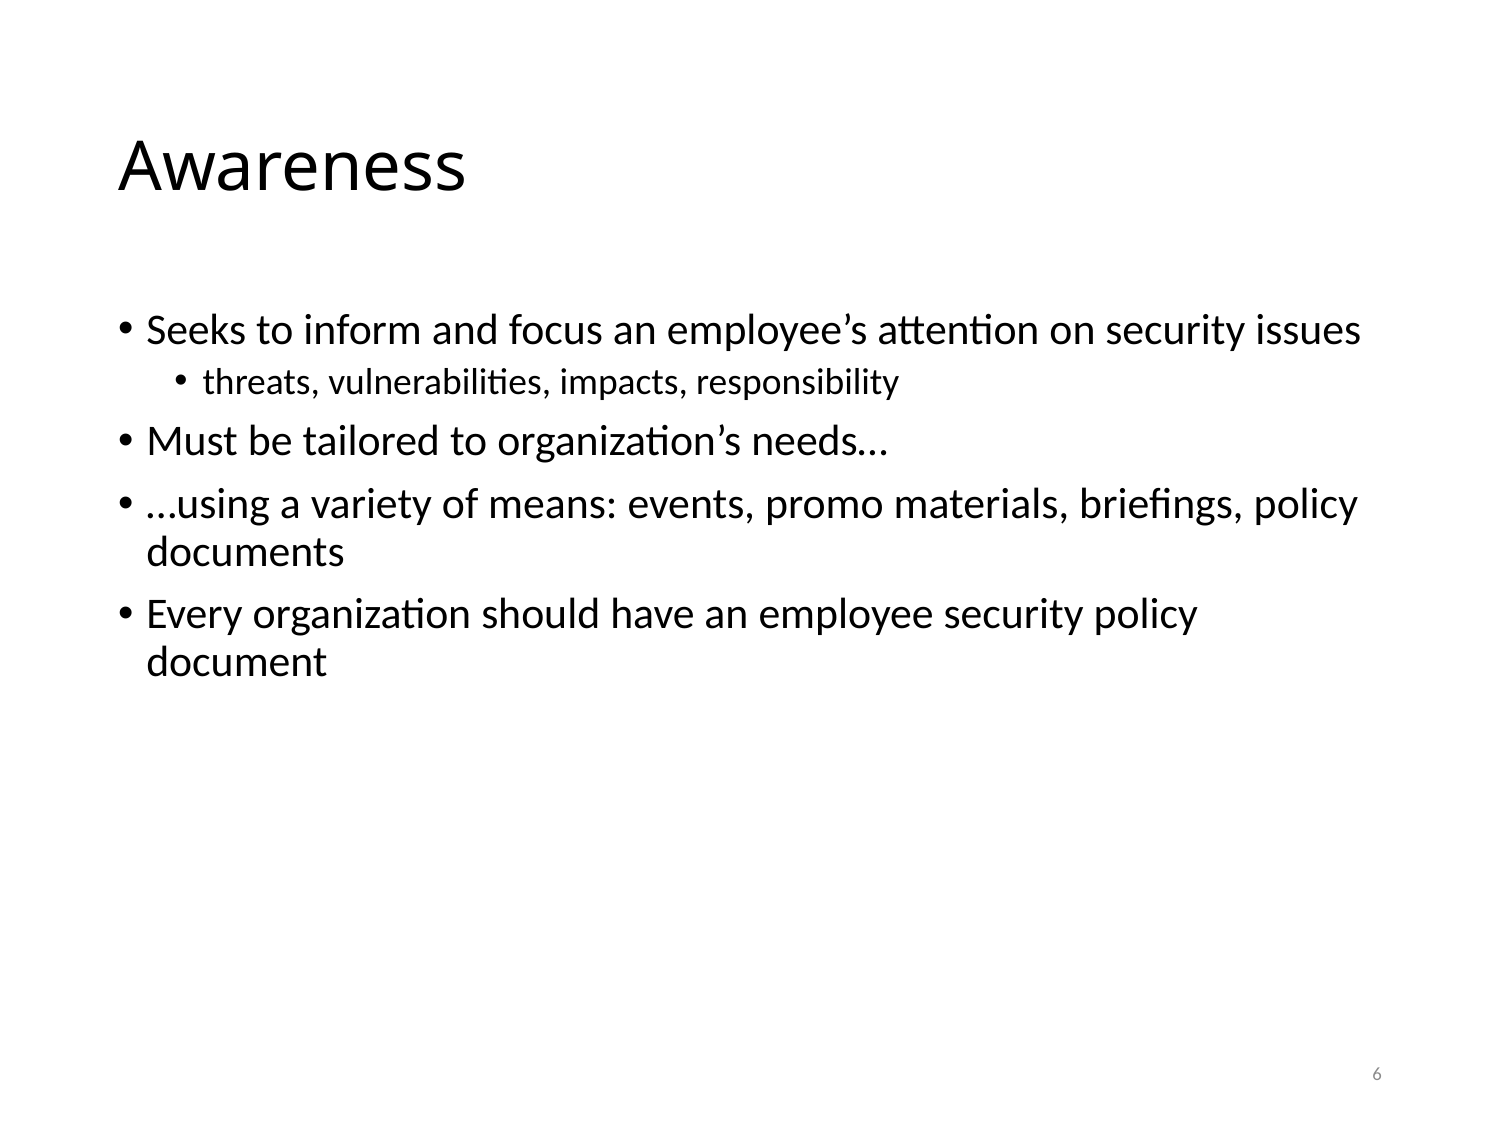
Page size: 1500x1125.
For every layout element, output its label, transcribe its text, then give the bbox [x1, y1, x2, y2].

title Awareness [103, 59, 1397, 278]
slide_number 6 [1059, 1042, 1397, 1103]
list Seeks to inform and focus an employee’s attention on security issues threats, vulnerabilities, impacts, responsibility Must be tailored to organization’s needs… …using a variety of means: events, promo materials, briefings, policy documents Every organization should have an employee security policy document [103, 299, 1397, 1014]
